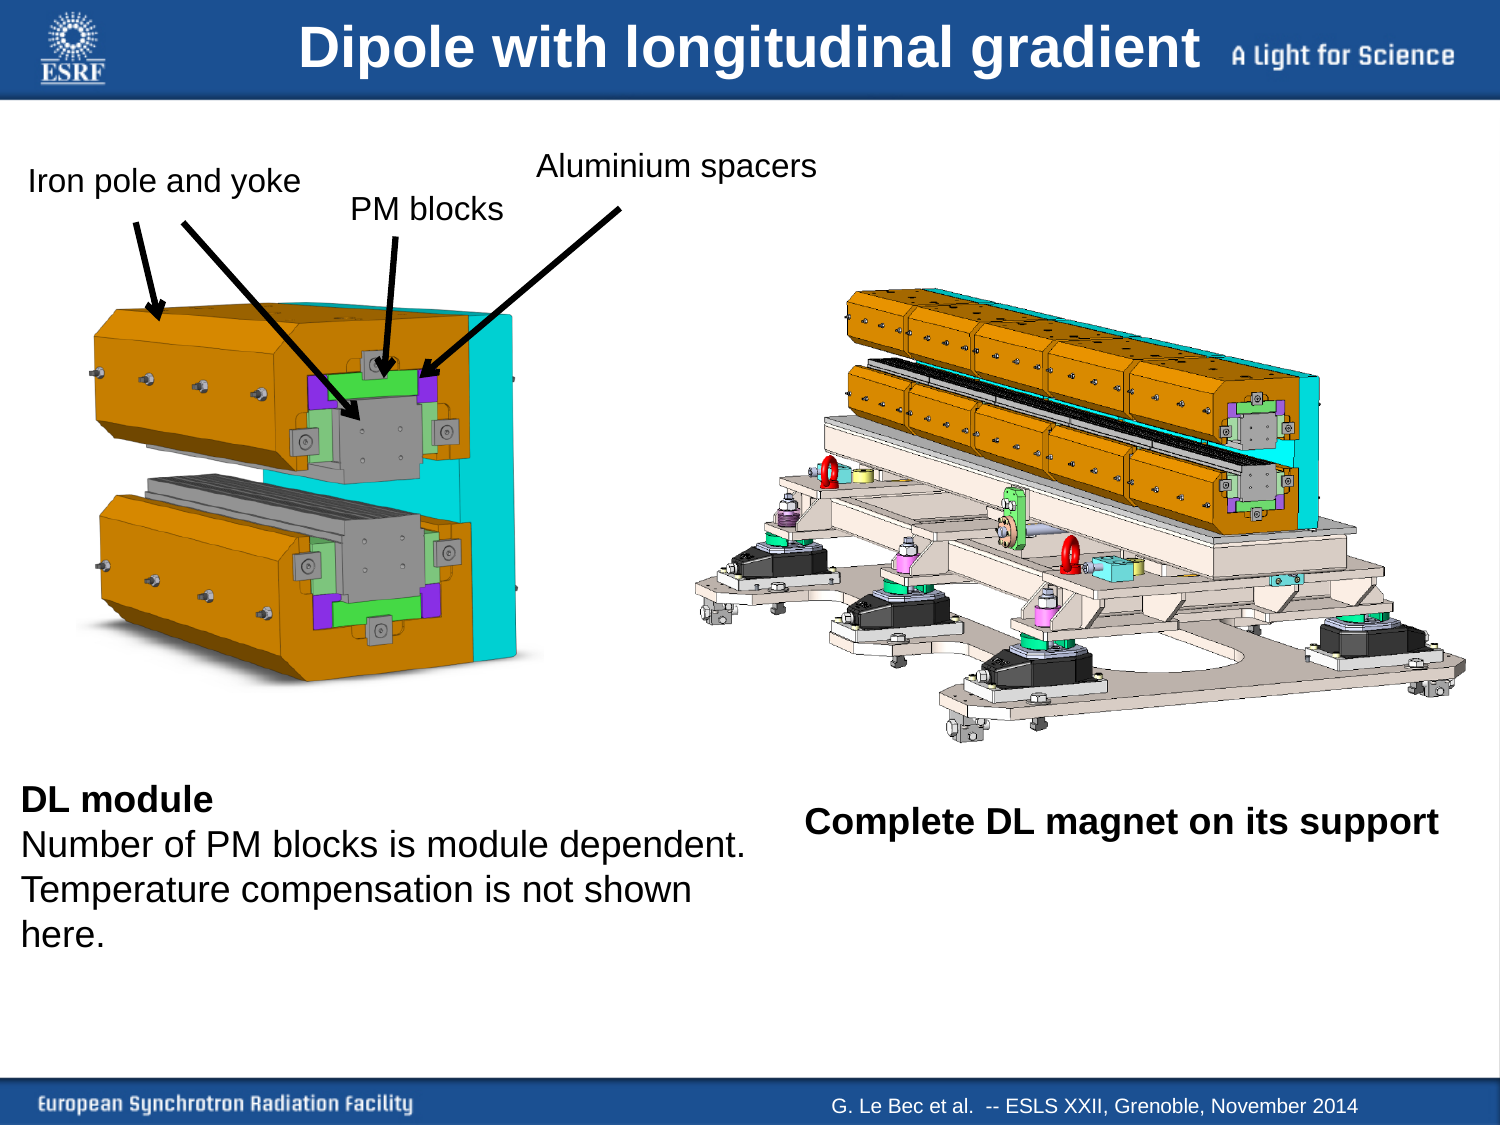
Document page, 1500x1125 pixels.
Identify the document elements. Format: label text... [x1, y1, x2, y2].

text_box PM blocks [335, 179, 519, 235]
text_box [418, 207, 621, 379]
text_box DL module Number of PM blocks is module dependent. Temperature compensation is not shown here. [5, 767, 786, 998]
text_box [383, 236, 396, 379]
text_box Iron pole and yoke [12, 151, 317, 206]
picture [0, 0, 1500, 1125]
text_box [135, 221, 160, 322]
text_box Complete DL magnet on its support [785, 789, 1459, 849]
text_box Aluminium spacers [521, 137, 833, 192]
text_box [182, 221, 361, 421]
title Dipole with longitudinal gradient [74, 0, 1426, 114]
footer G. Le Bec et al. -- ESLS XXII, Grenoble, November 2014 [689, 1084, 1374, 1123]
